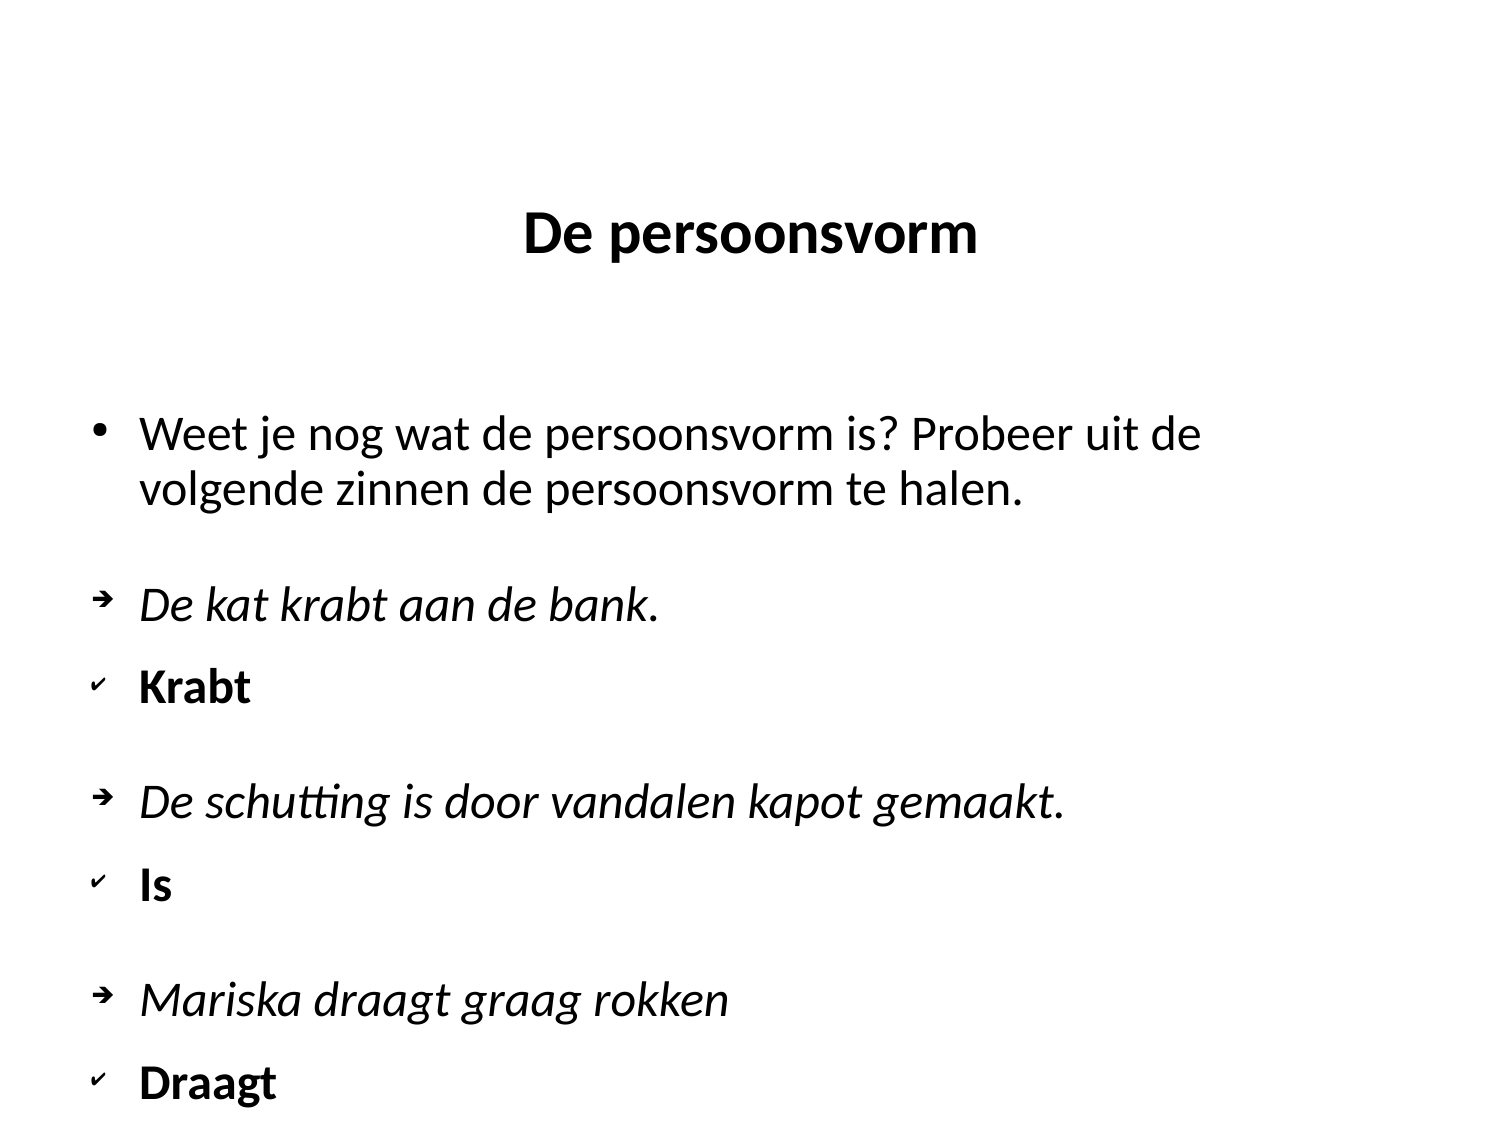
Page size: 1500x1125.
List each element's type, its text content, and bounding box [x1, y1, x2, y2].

title De persoonsvorm [76, 173, 1427, 362]
list Weet je nog wat de persoonsvorm is? Probeer uit de volgende zinnen de persoonsvorm te halen. De kat krabt aan de bank. Krabt De schutting is door vandalen kapot gemaakt. Is Mariska draagt graag rokken Draagt [74, 314, 1395, 967]
